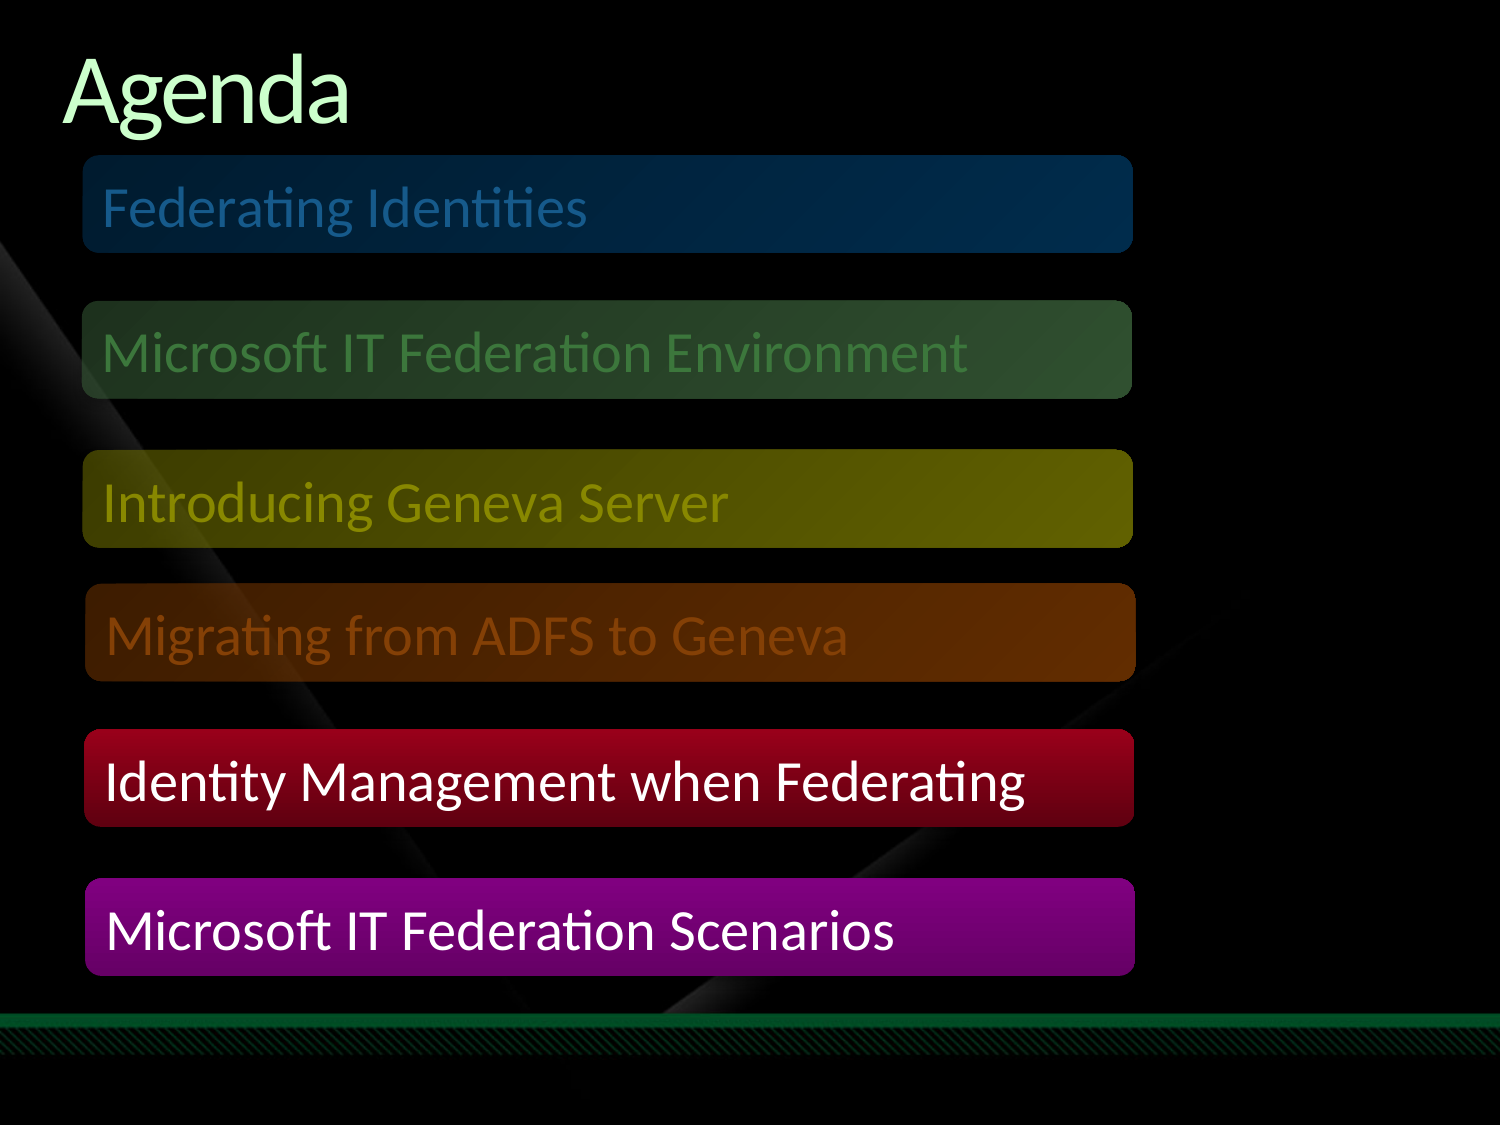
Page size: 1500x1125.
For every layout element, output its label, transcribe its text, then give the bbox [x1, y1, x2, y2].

text_box Microsoft IT Federation Environment [81, 300, 1132, 399]
text_box Identity Management when Federating [84, 729, 1135, 827]
text_box Introducing Geneva Server [82, 450, 1133, 548]
text_box Microsoft IT Federation Scenarios [85, 878, 1136, 976]
picture [0, 0, 1500, 1125]
text_box Federating Identities [82, 155, 1133, 253]
text_box Migrating from ADFS to Geneva [85, 583, 1136, 682]
title Agenda [62, 37, 1438, 147]
